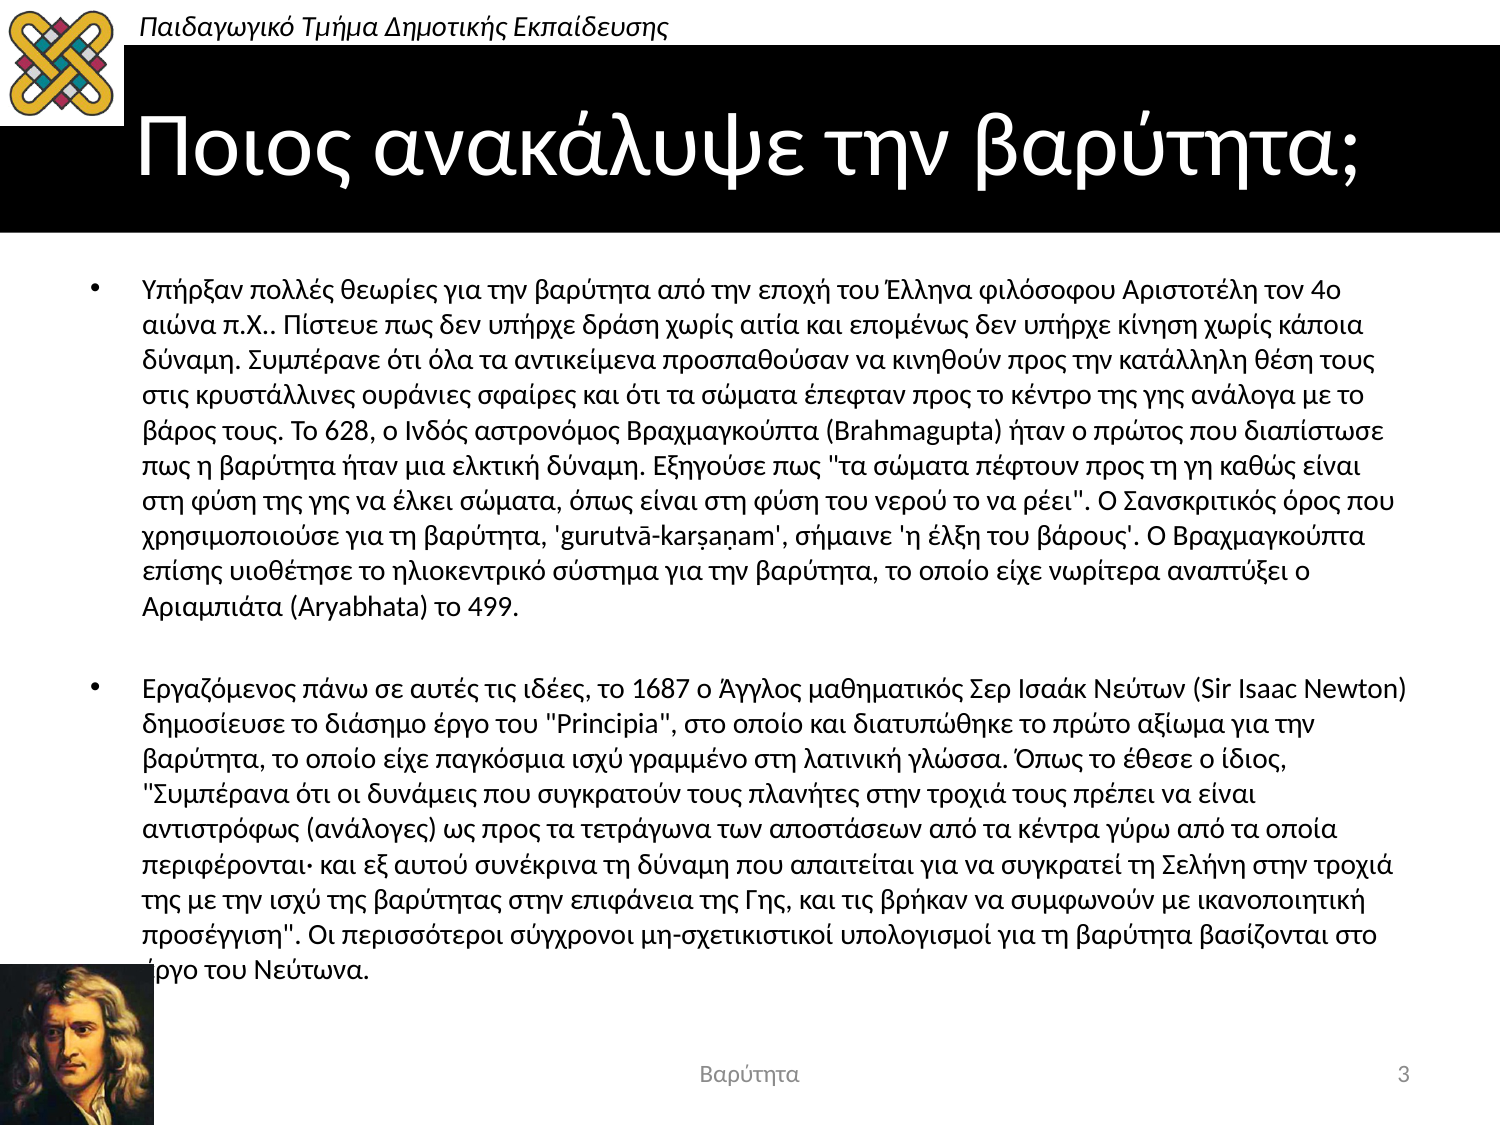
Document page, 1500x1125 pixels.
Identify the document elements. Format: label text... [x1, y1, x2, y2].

picture [0, 963, 155, 1125]
footer Βαρύτητα [512, 1042, 988, 1103]
picture [0, 0, 125, 127]
text_box Παιδαγωγικό Τμήμα Δημοτικής Εκπαίδευσης [126, 0, 869, 50]
list Υπήρξαν πολλές θεωρίες για την βαρύτητα από την εποχή του Έλληνα φιλόσοφου Αριστοτέλη τον 4ο αιώνα π.Χ.. Πίστευε πως δεν υπήρχε δράση χωρίς αιτία και επομένως δεν υπήρχε κίνηση χωρίς κάποια δύναμη. Συμπέρανε ότι όλα τα αντικείμενα προσπαθούσαν να κινηθούν προς την κατάλληλη θέση τους στις κρυστάλλινες ουράνιες σφαίρες και ότι τα σώματα έπεφταν προς το κέντρο της γης ανάλογα με το βάρος τους. Το 628, ο Ινδός αστρονόμος Βραχμαγκούπτα (Brahmagupta) ήταν ο πρώτος που διαπίστωσε πως η βαρύτητα ήταν μια ελκτική δύναμη. Εξηγούσε πως "τα σώματα πέφτουν προς τη γη καθώς είναι στη φύση της γης να έλκει σώματα, όπως είναι στη φύση του νερού το να ρέει". Ο Σανσκριτικός όρος που χρησιμοποιούσε για τη βαρύτητα, 'gurutvā-karṣaṇam', σήμαινε 'η έλξη του βάρους'. Ο Βραχμαγκούπτα επίσης υιοθέτησε το ηλιοκεντρικό σύστημα για την βαρύτητα, το οποίο είχε νωρίτερα αναπτύξει ο Αριαμπιάτα (Aryabhata) το 499. Εργαζόμενος πάνω σε αυτές τις ιδέες, το 1687 ο Άγγλος μαθηματικός Σερ Ισαάκ Νεύτων (Sir Isaac Newton) δημοσίευσε το διάσημο έργο του "Principia", στο οποίο και διατυπώθηκε το πρώτο αξίωμα για την βαρύτητα, το οποίο είχε παγκόσμια ισχύ γραμμένο στη λατινική γλώσσα. Όπως το έθεσε ο ίδιος, "Συμπέρανα ότι οι δυνάμεις που συγκρατούν τους πλανήτες στην τροχιά τους πρέπει να είναι αντιστρόφως (ανάλογες) ως προς τα τετράγωνα των αποστάσεων από τα κέντρα γύρω από τα οποία περιφέρονται· και εξ αυτού συνέκρινα τη δύναμη που απαιτείται για να συγκρατεί τη Σελήνη στην τροχιά της με την ισχύ της βαρύτητας στην επιφάνεια της Γης, και τις βρήκαν να συμφωνούν με ικανοποιητική προσέγγιση". Οι περισσότεροι σύγχρονοι μη-σχετικιστικοί υπολογισμοί για τη βαρύτητα βασίζονται στο έργο του Νεύτωνα. [75, 262, 1425, 1005]
title Ποιος ανακάλυψε την βαρύτητα; [0, 45, 1500, 233]
slide_number 3 [1074, 1042, 1425, 1103]
